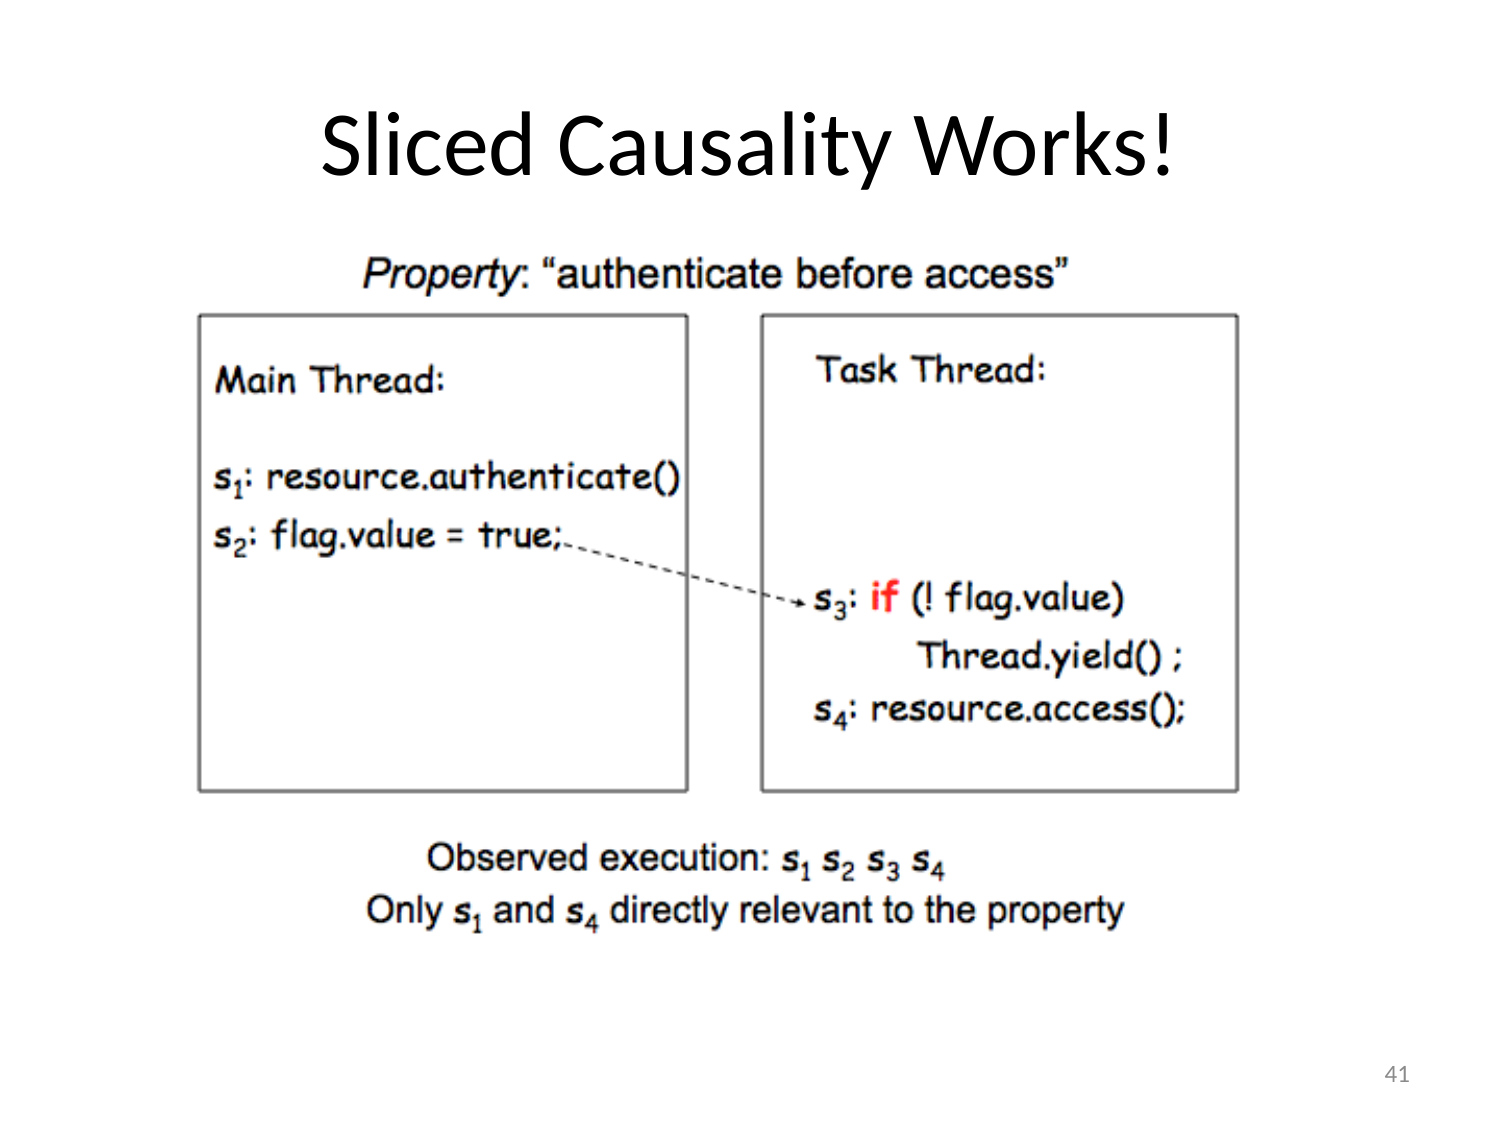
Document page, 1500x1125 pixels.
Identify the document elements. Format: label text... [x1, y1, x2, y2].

title Sliced Causality Works! [75, 45, 1425, 233]
slide_number 41 [1074, 1042, 1425, 1103]
picture [183, 249, 1249, 942]
